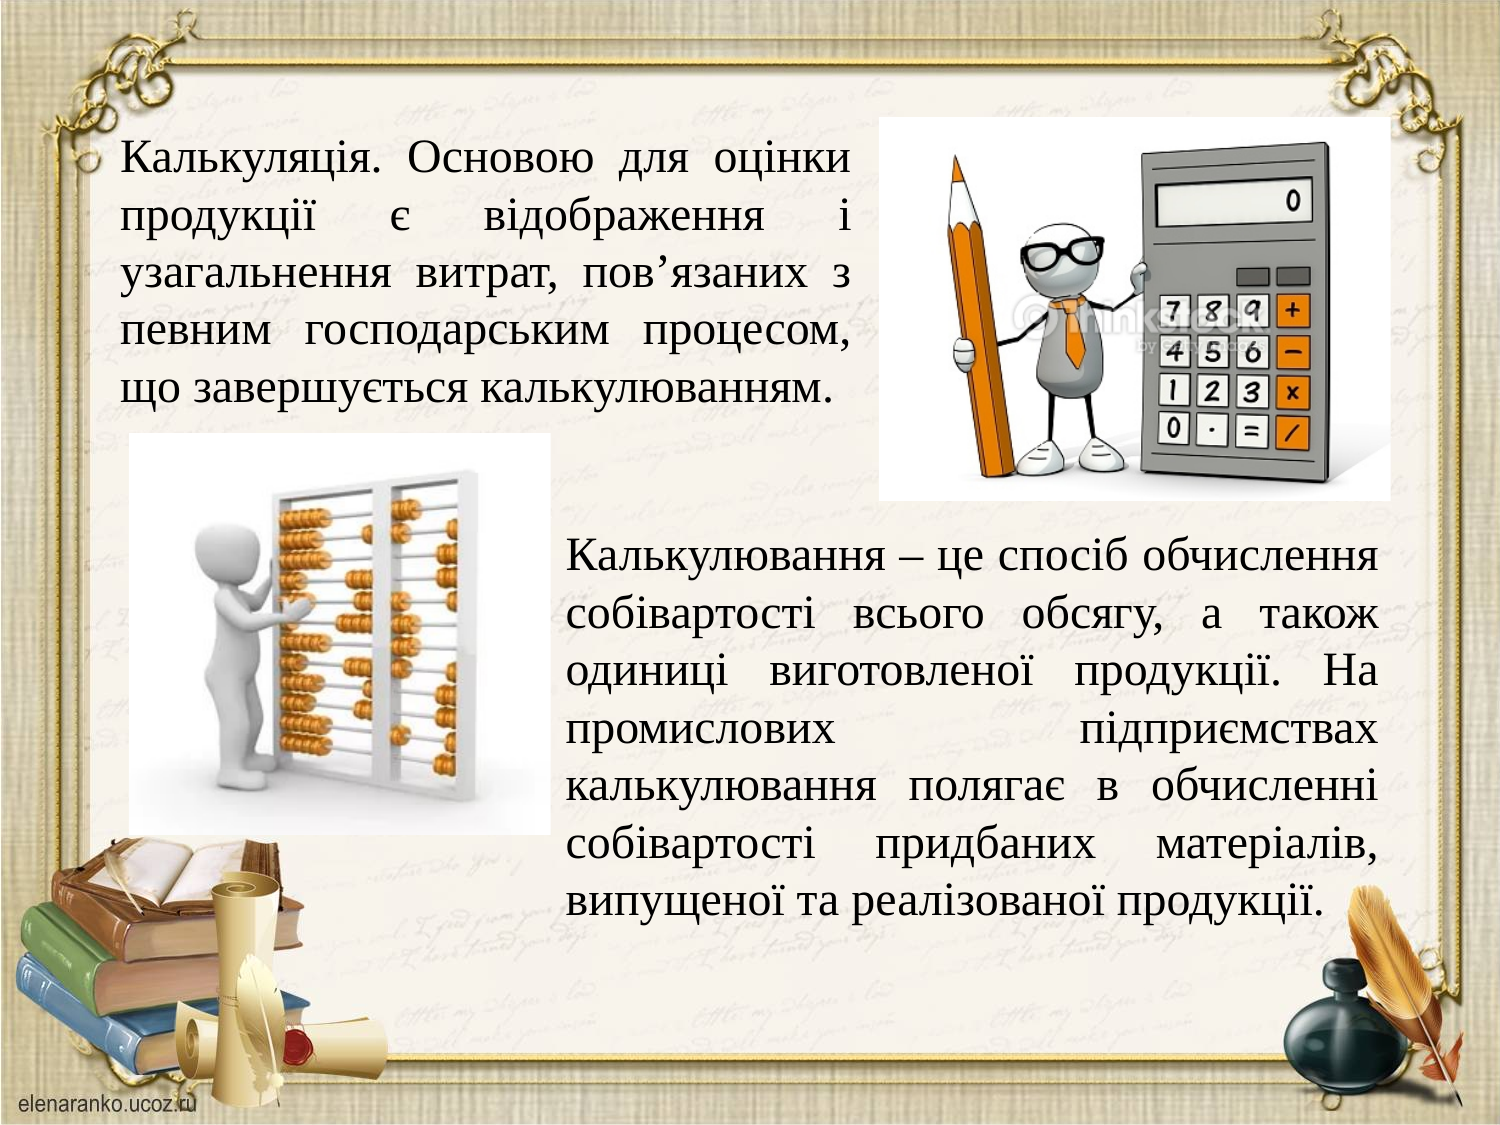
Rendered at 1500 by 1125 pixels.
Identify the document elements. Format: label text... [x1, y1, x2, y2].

text_box Калькуляція. Основою для оцінки продукції є відображення і узагальнення витрат, пов’язаних з певним господарським процесом, що завершується калькулюванням. [105, 117, 868, 420]
picture [0, 0, 1500, 1125]
text_box Калькулювання – це спосіб обчислення собівартості всього обсягу, а також одиниці виготовленої продукції. На промислових підприємствах калькулювання полягає в обчисленні собівартості придбаних матеріалів, випущеної та реалізованої продукції. [550, 515, 1395, 933]
